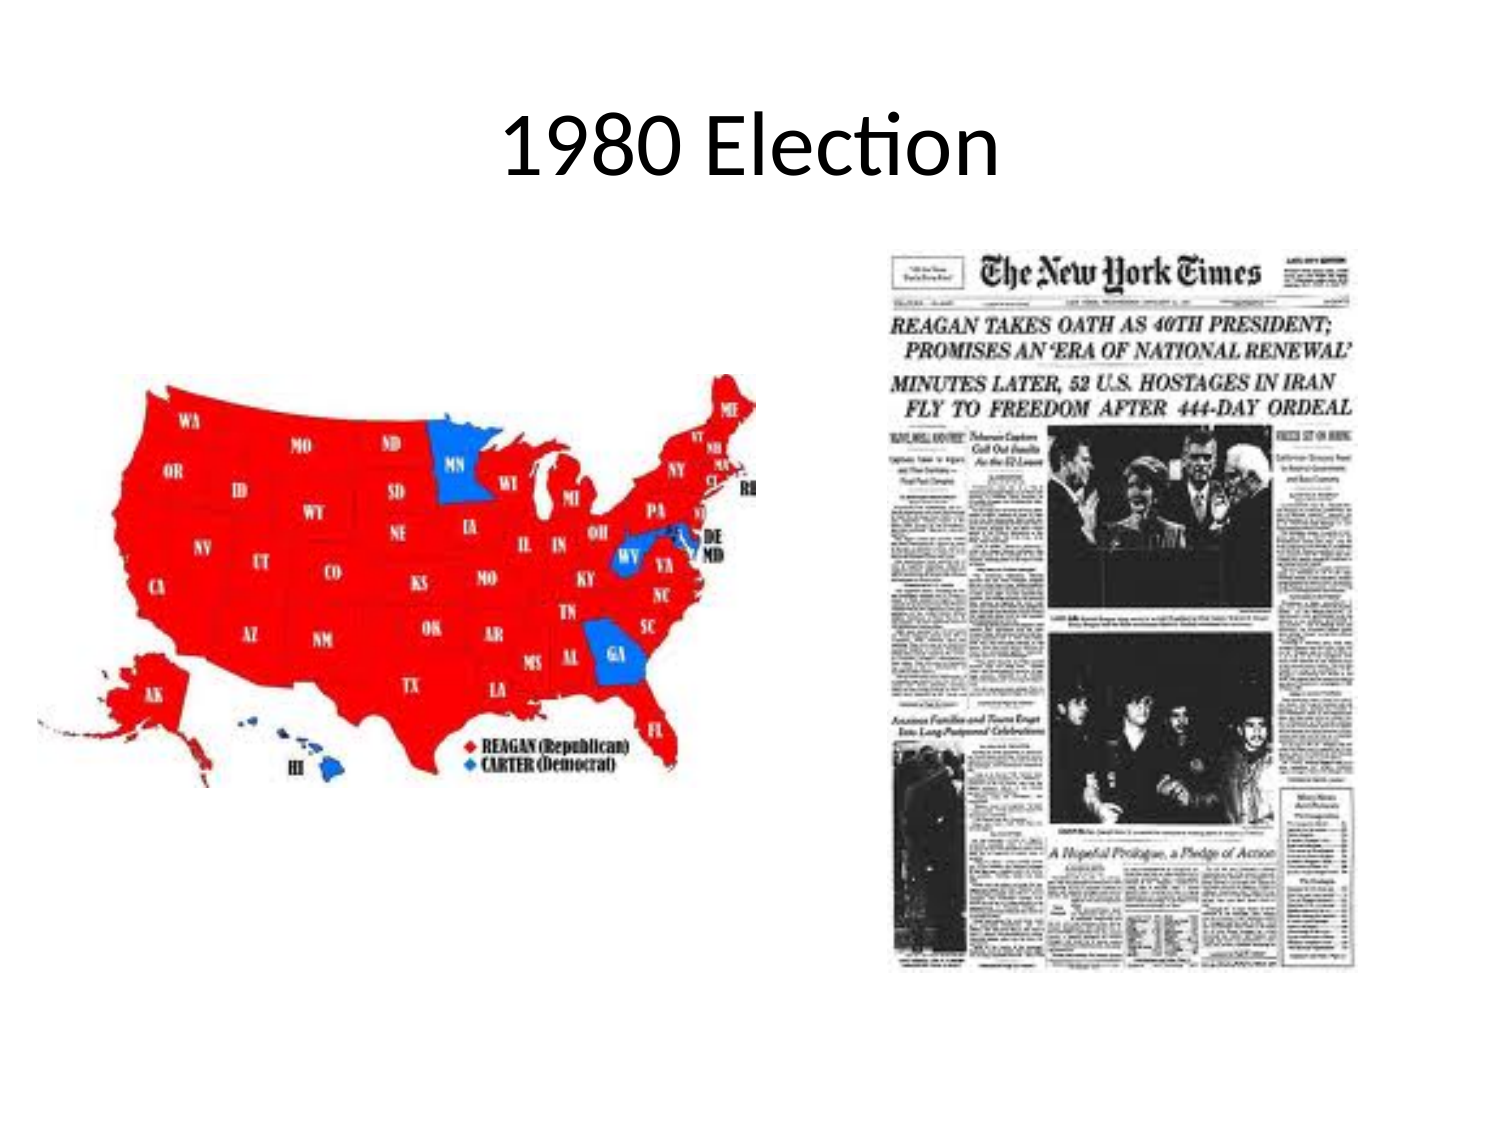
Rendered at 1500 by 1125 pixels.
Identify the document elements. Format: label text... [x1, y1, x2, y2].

picture [887, 249, 1358, 973]
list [37, 374, 756, 788]
title 1980 Election [75, 45, 1425, 233]
